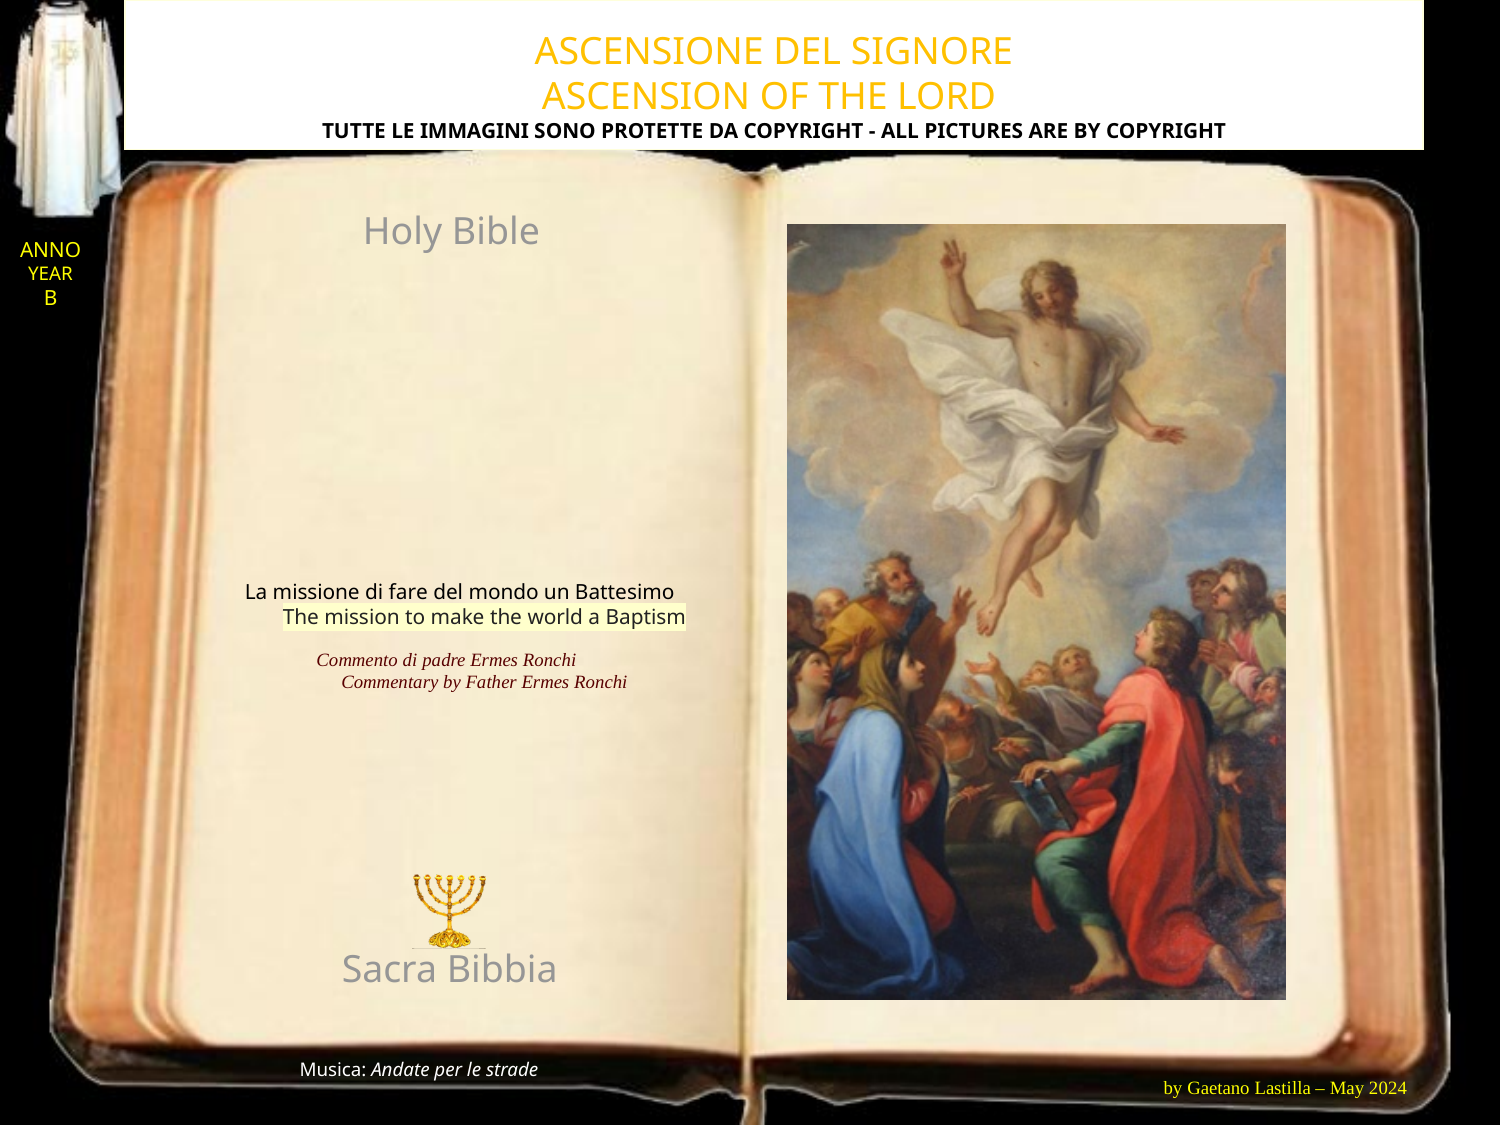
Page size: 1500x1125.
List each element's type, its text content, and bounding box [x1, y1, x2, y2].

text_box La missione di fare del mondo un Battesimo The mission to make the world a Baptism [209, 571, 760, 637]
text_box Holy Bible [348, 199, 556, 260]
text_box Commento di padre Ermes Ronchi Commentary by Father Ermes Ronchi [278, 640, 691, 700]
text_box by Gaetano Lastilla – May 2024 [1017, 1068, 1500, 1106]
text_box ANNO YEAR B [5, 229, 96, 317]
text_box ASCENSIONE DEL SIGNORE ASCENSION OF THE LORD TUTTE LE IMMAGINI SONO PROTETTE DA COPYRIGHT - ALL PICTURES ARE BY COPYRIGHT [124, 0, 1424, 150]
picture [0, 0, 1500, 1125]
text_box Sacra Bibbia [187, 937, 713, 998]
text_box Musica: Andate per le strade [62, 1050, 775, 1088]
